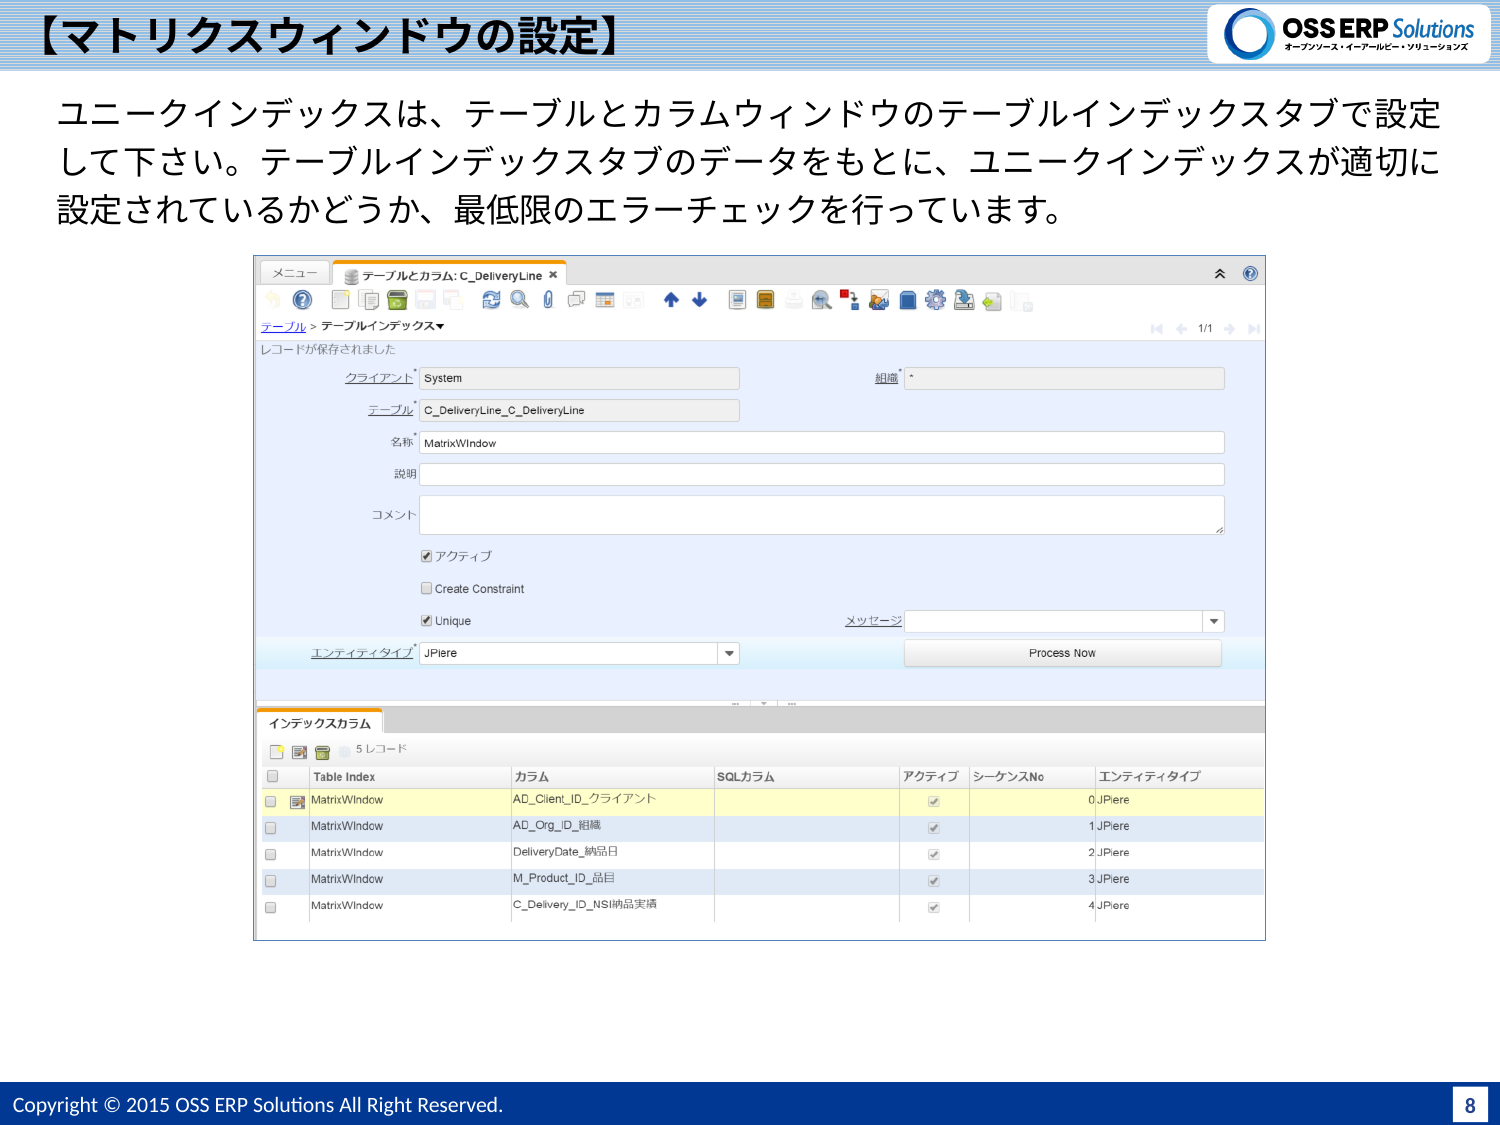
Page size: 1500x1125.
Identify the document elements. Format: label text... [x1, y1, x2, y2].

picture [253, 255, 1266, 941]
picture [1353, 8, 1474, 60]
title 【マトリクスウィンドウの設定】 [2, 0, 1353, 70]
text_box ユニークインデックスは、テーブルとカラムウィンドウのテーブルインデックスタブで設定して下さい。テーブルインデックスタブのデータをもとに、ユニークインデックスが適切に設定されているかどうか、最低限のエラーチェックを行っています。 [39, 76, 1461, 257]
